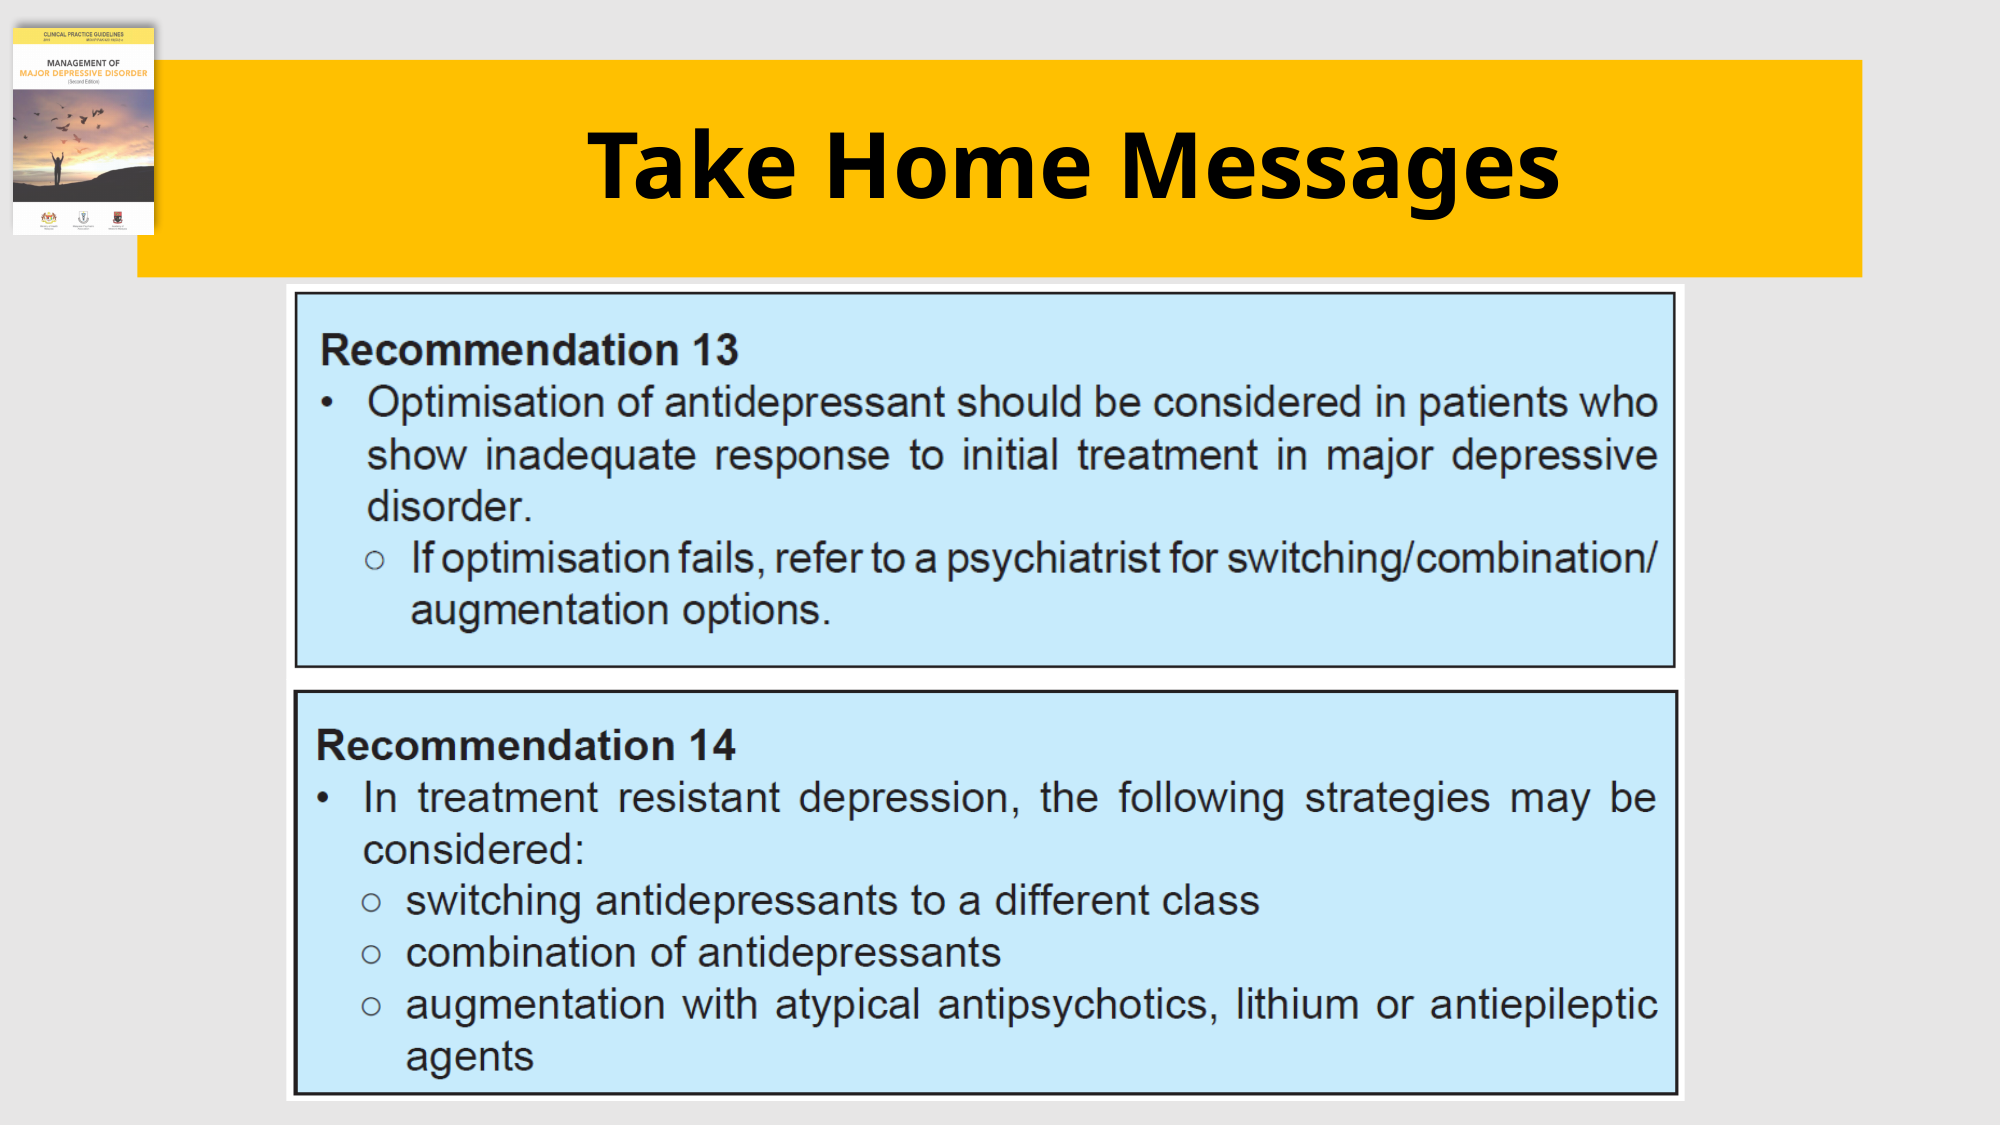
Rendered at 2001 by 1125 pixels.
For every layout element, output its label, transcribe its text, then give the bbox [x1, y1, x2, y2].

title Take Home Messages [137, 59, 1863, 278]
picture [13, 28, 154, 235]
picture [286, 283, 1685, 1101]
